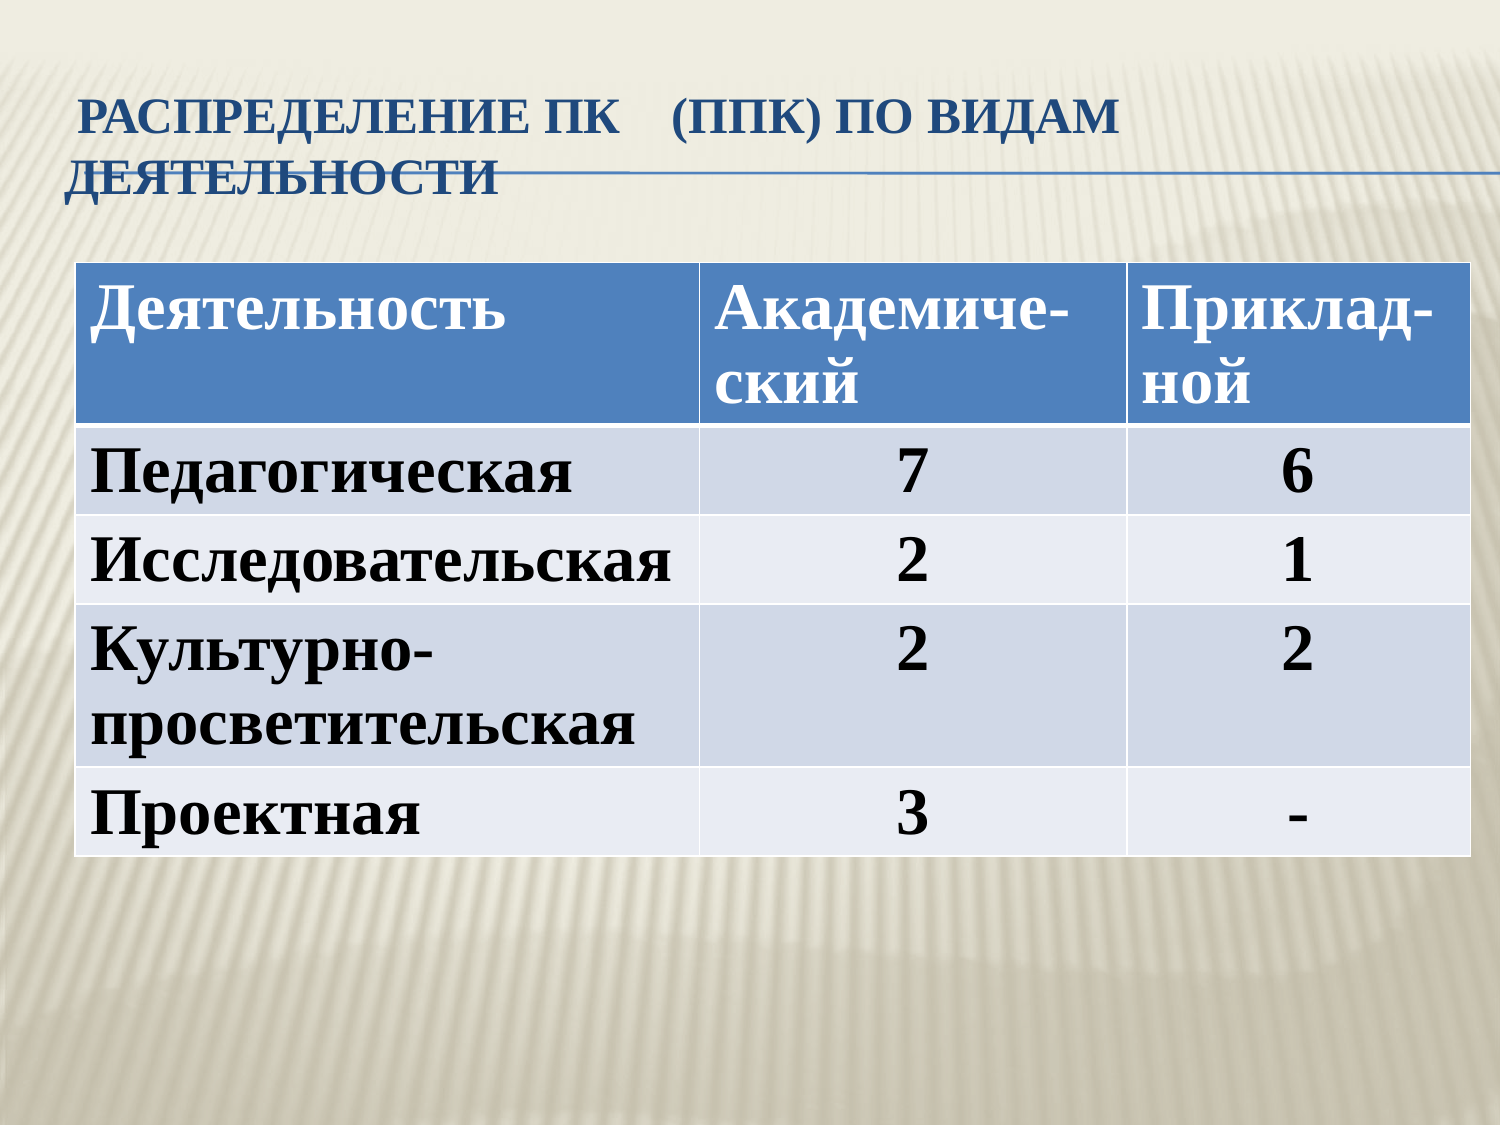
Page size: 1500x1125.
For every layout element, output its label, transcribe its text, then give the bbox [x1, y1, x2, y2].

table_cell 1 [1128, 516, 1470, 603]
table_cell 3 [700, 768, 1126, 855]
table_header Приклад-ной [1128, 263, 1470, 423]
title Распределение ПК (ППК) по видам деятельности [50, 75, 1475, 213]
table_cell Педагогическая [76, 428, 699, 514]
table_cell 7 [700, 428, 1126, 514]
table_cell 2 [1128, 605, 1470, 766]
table_cell 2 [700, 605, 1126, 766]
table_cell Исследовательская [76, 516, 699, 603]
table_cell 6 [1128, 428, 1470, 514]
table_cell Проектная [76, 768, 699, 855]
table_cell - [1128, 768, 1470, 855]
table_header Деятельность [76, 263, 699, 423]
table_cell 2 [700, 516, 1126, 603]
table_header Академиче- ский [700, 263, 1126, 423]
table_cell Культурно-просветительская [76, 605, 699, 766]
